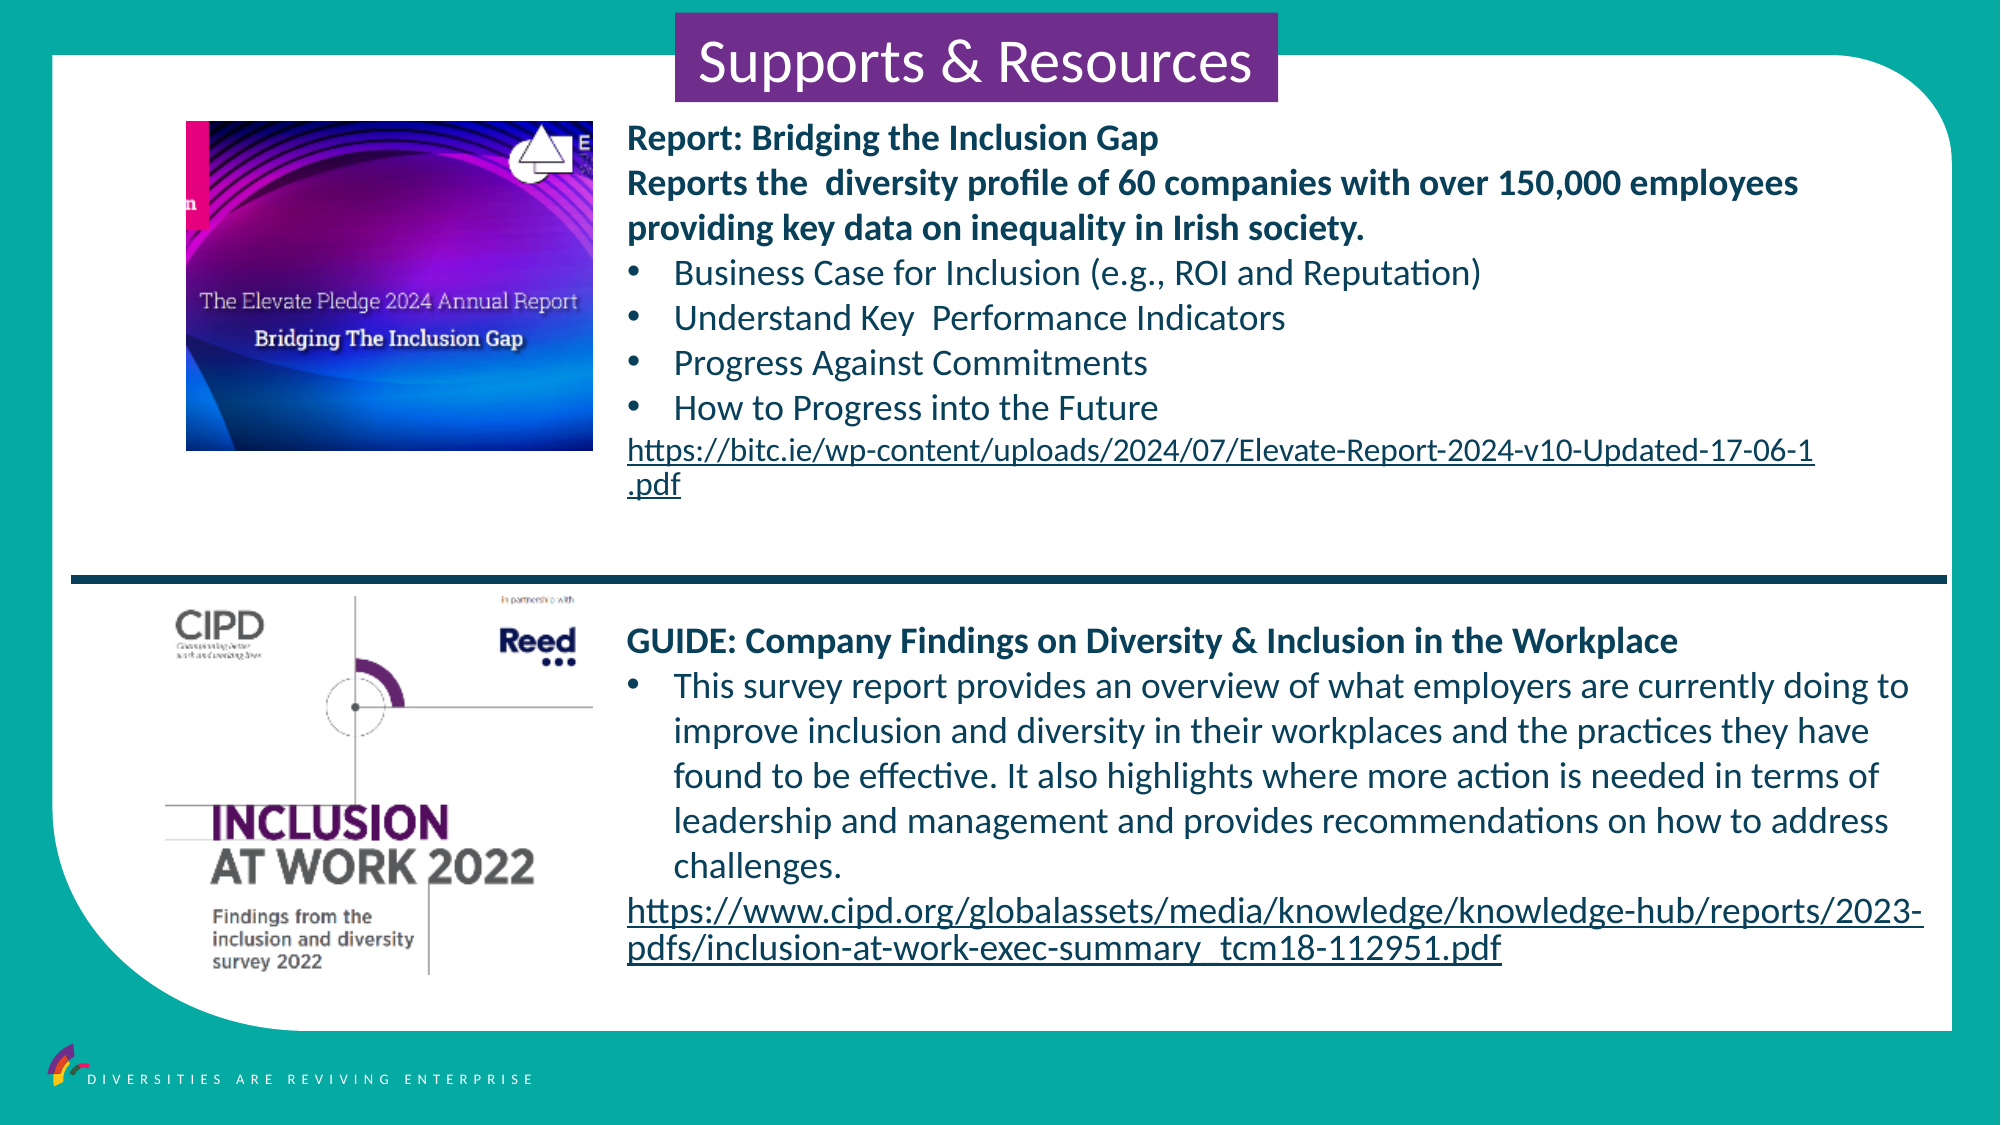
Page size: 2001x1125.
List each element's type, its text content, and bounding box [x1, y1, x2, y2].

text_box Supports & Resources [675, 12, 1279, 103]
picture [186, 121, 593, 451]
text_box Report: Bridging the Inclusion Gap Reports the diversity profile of 60 companies with over 150,000 employees providing key data on inequality in Irish society. Business Case for Inclusion (e.g., ROI and Reputation) Understand Key Performance Indicators Progress Against Commitments How to Progress into the Future https://bitc.ie/wp-content/uploads/2024/07/Elevate-Report-2024-v10-Updated-17-06-1.pdf [612, 105, 1833, 516]
picture [165, 596, 593, 975]
text_box GUIDE: Company Findings on Diversity & Inclusion in the Workplace This survey report provides an overview of what employers are currently doing to improve inclusion and diversity in their workplaces and the practices they have found to be effective. It also highlights where more action is needed in terms of leadership and management and provides recommendations on how to address challenges. https://www.cipd.org/globalassets/media/knowledge/knowledge-hub/reports/2023-pdfs/inclusion-at-work-exec-summary_tcm18-112951.pdf [611, 608, 1947, 983]
